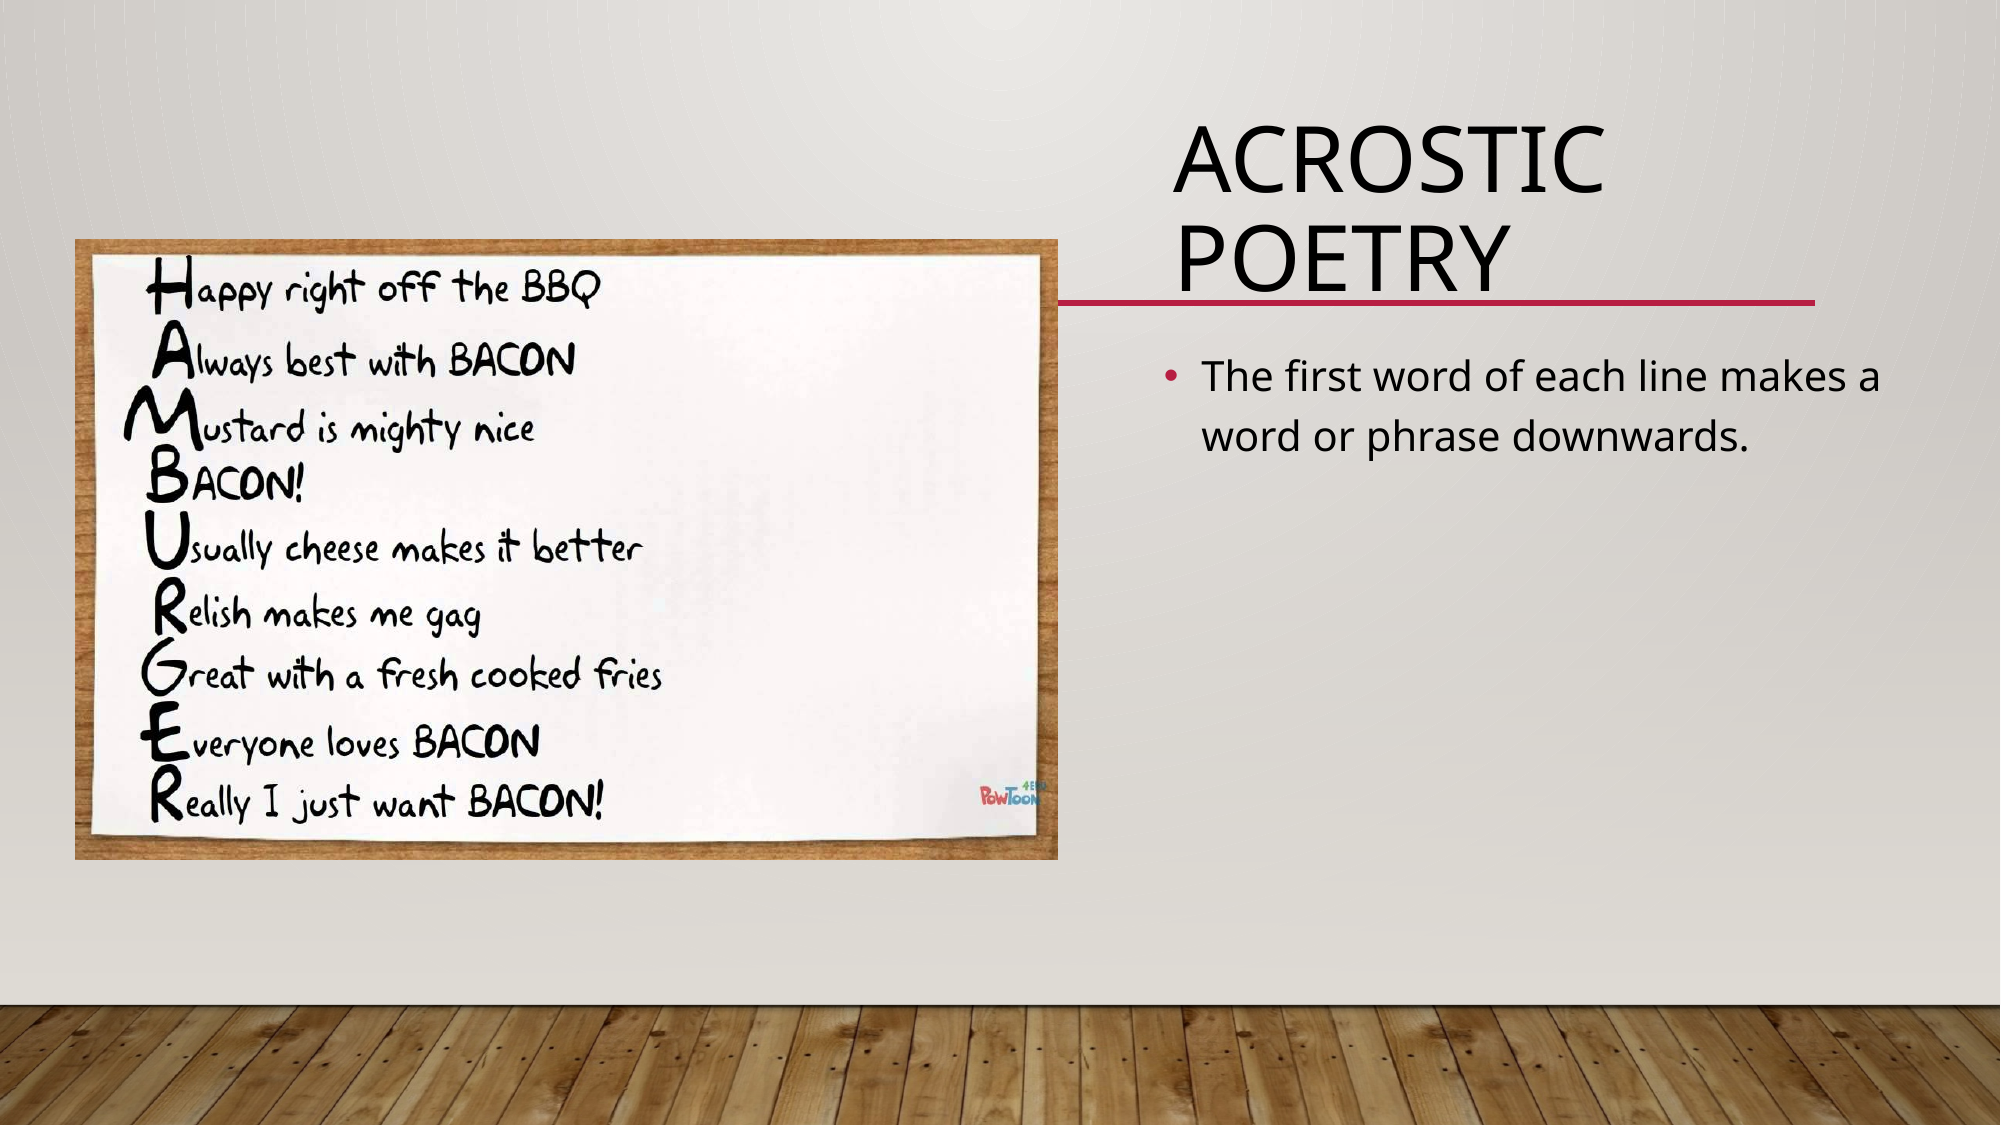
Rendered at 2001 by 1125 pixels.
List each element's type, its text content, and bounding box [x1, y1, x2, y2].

title Acrostic poetry [1158, 105, 1893, 261]
list The first word of each line makes a word or phrase downwards. [1148, 261, 1940, 1046]
picture [75, 239, 1059, 861]
picture [0, 1005, 2000, 1125]
